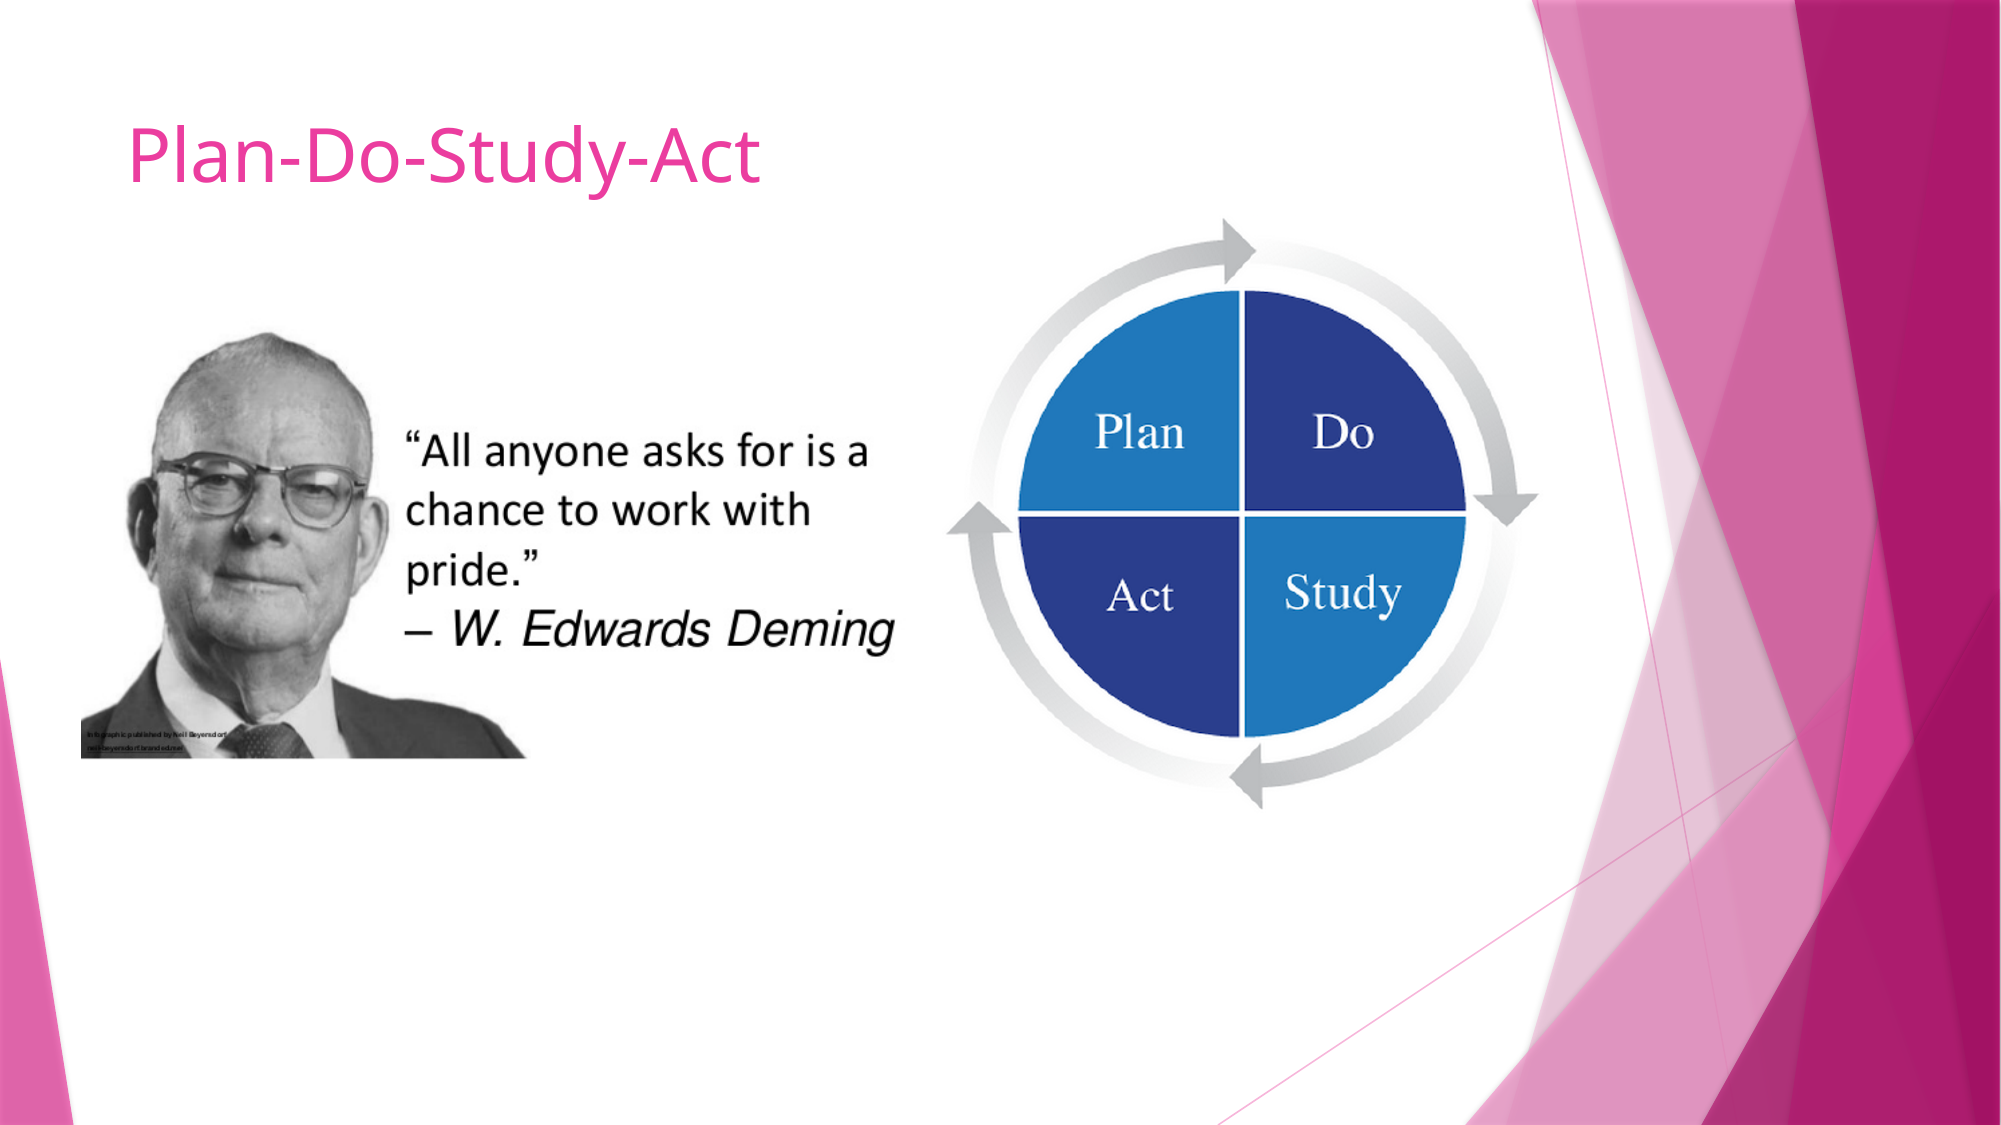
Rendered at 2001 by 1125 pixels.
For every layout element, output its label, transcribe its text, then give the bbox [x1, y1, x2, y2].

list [933, 193, 1552, 832]
picture [80, 265, 936, 760]
title Plan-Do-Study-Act [111, 99, 1522, 264]
